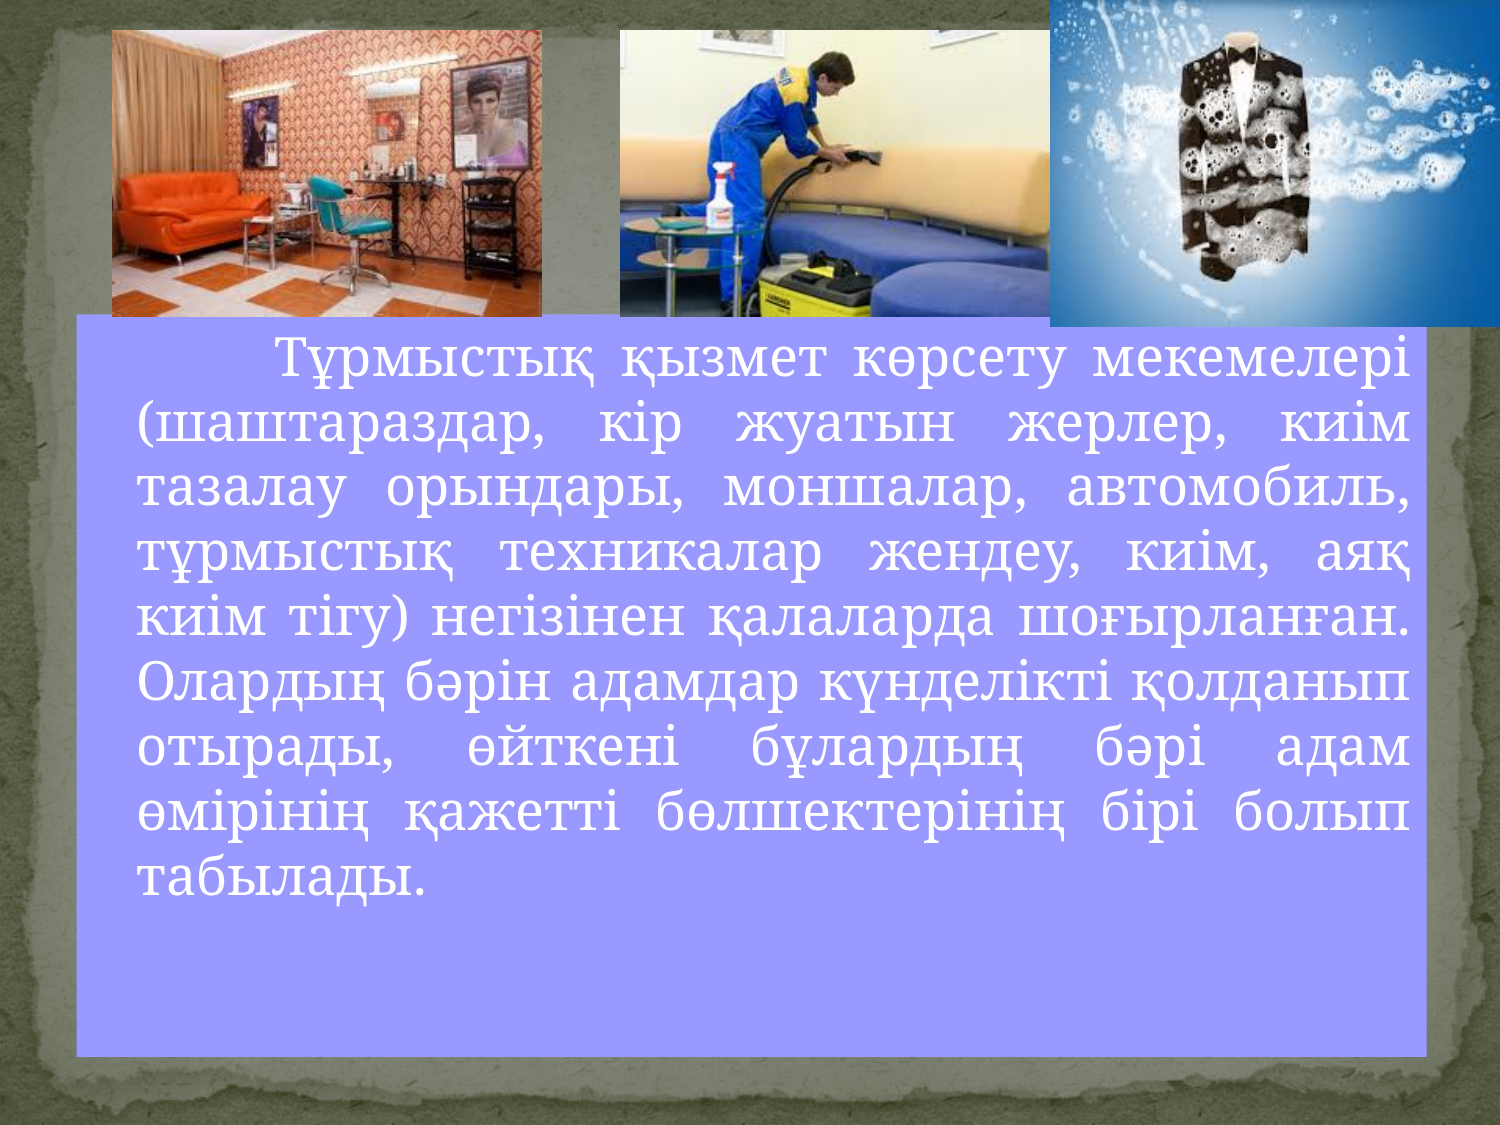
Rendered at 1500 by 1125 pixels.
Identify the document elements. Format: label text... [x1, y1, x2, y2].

picture [620, 0, 1500, 327]
list Тұрмыстық қызмет көрсету мекемелері (шаштараздар, кір жуатын жерлер, киім тазалау орындары, моншалар, автомобиль, тұрмыстық техникалар жендеу, киім, аяқ киім тігу) негізінен қалаларда шоғырланған. Олардың бәрін адамдар күнделікті қолданып отырады, өйткені бұлардың бәрі адам өмірінің қажетті бөлшектерінің бірі болып табылады. [76, 314, 1427, 1057]
picture [112, 30, 542, 317]
